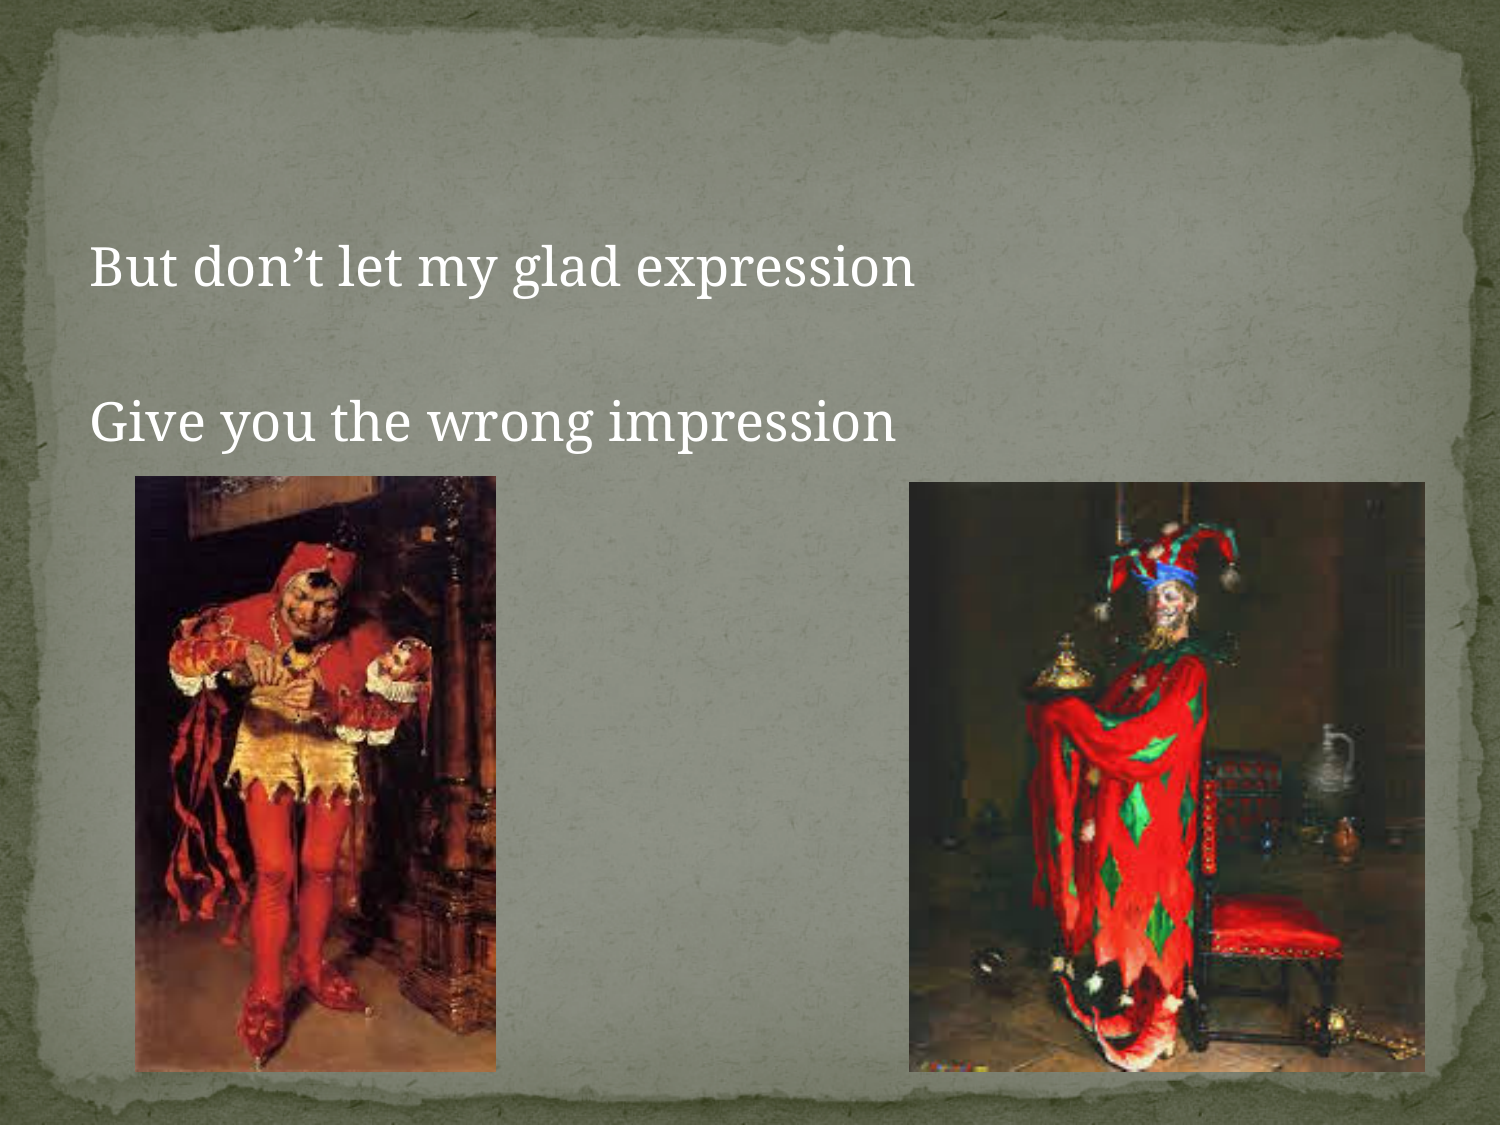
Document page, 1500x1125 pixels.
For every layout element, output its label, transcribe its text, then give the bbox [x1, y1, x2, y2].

list But don’t let my glad expression Give you the wrong impression [75, 224, 1425, 1000]
picture [135, 476, 496, 1072]
picture [909, 482, 1426, 1072]
